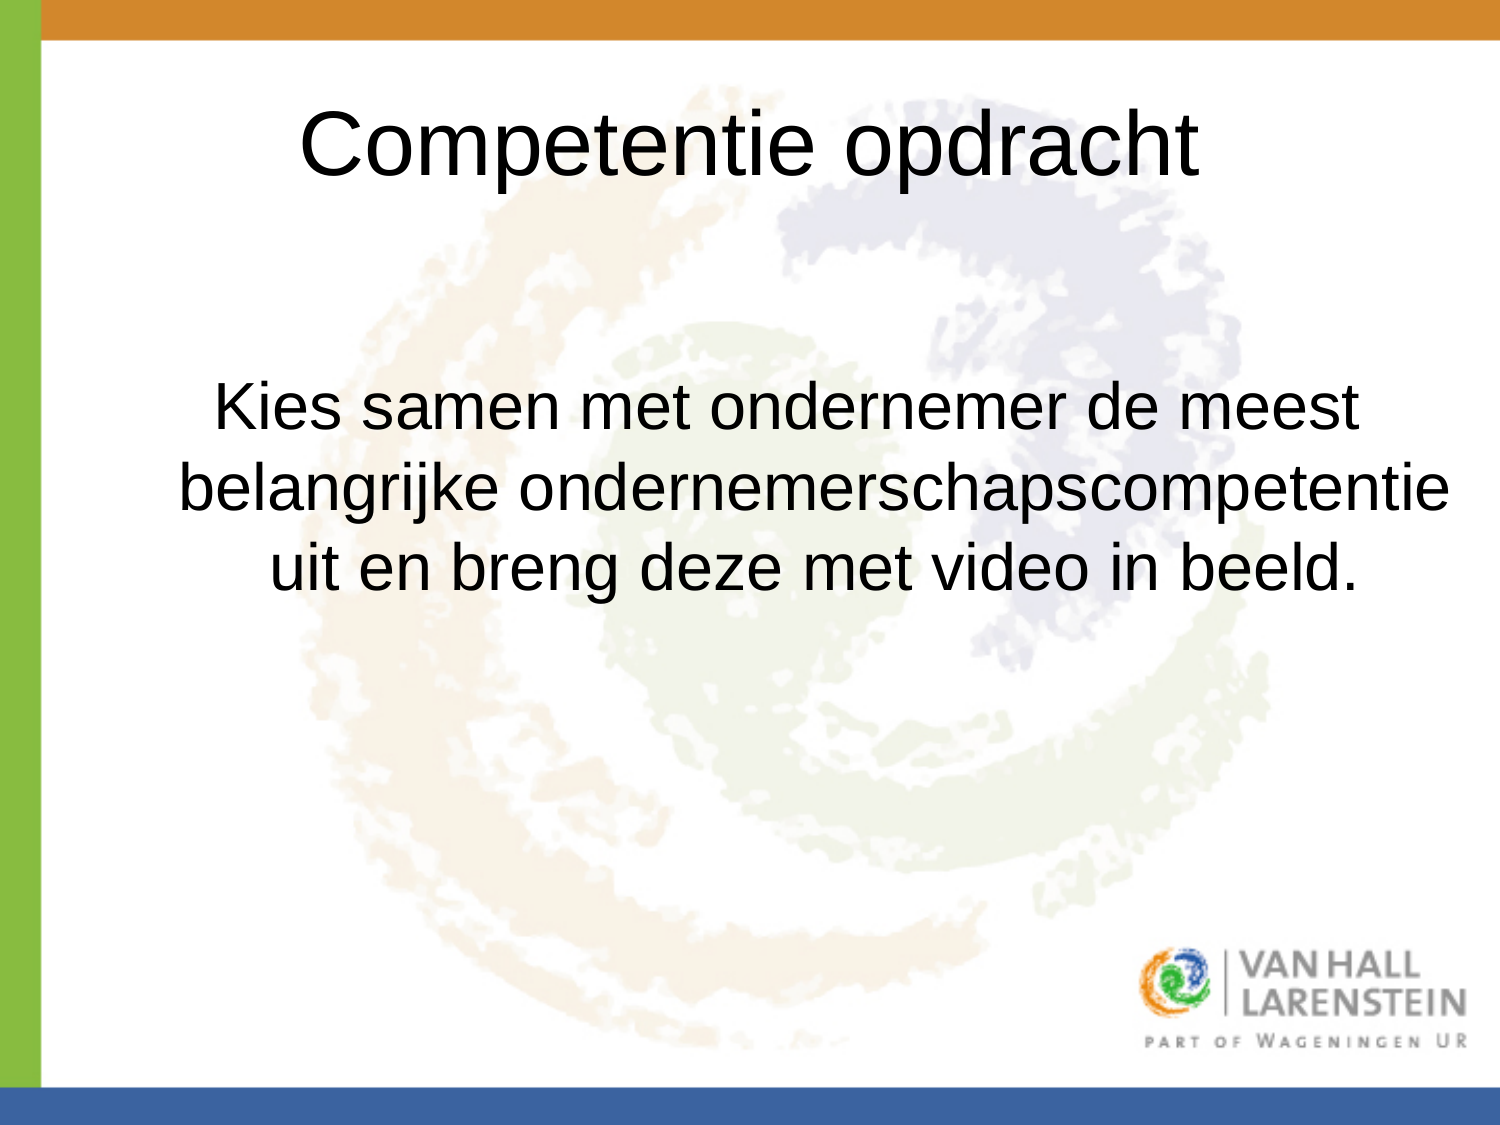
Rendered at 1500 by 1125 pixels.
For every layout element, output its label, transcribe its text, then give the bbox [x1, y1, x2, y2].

list Kies samen met ondernemer de meest belangrijke ondernemerschapscompetentie uit en breng deze met video in beeld. [75, 262, 1500, 1005]
picture [0, 0, 1500, 1125]
title Competentie opdracht [75, 45, 1425, 233]
footer [512, 1024, 988, 1103]
